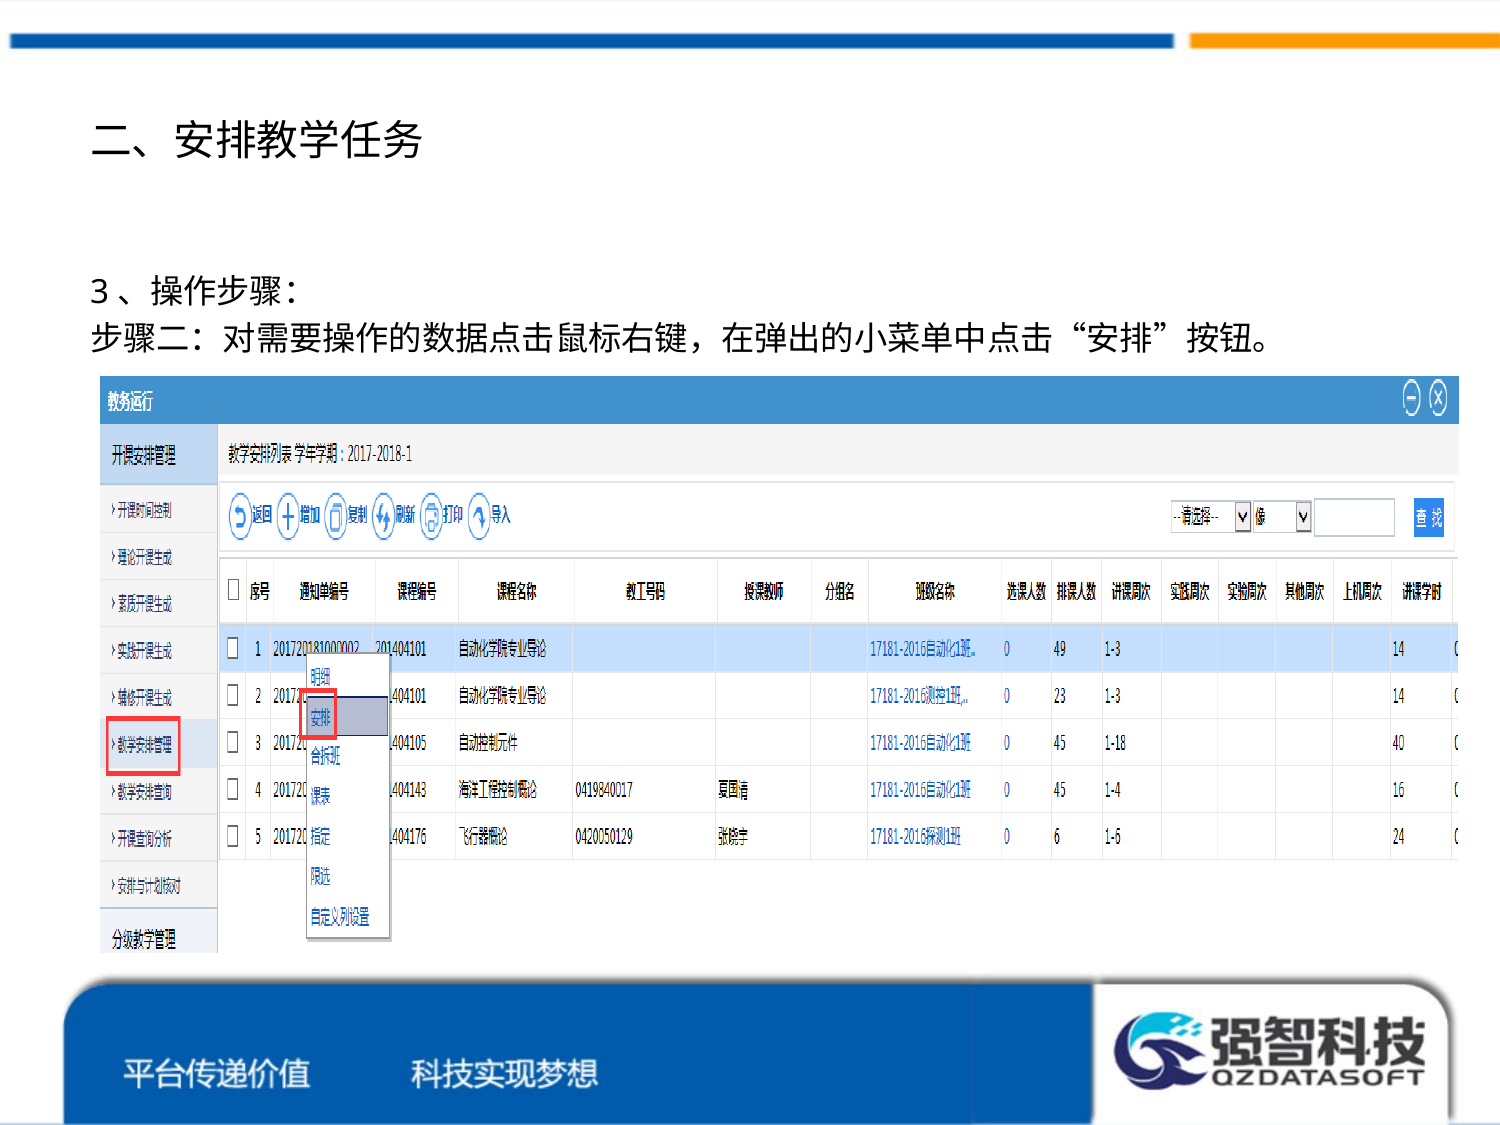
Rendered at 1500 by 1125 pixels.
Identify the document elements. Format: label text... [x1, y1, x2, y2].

list 3、操作步骤： 步骤二：对需要操作的数据点击鼠标右键，在弹出的小菜单中点击“安排”按钮。 [74, 262, 1426, 1006]
picture [0, 0, 1500, 1125]
title 二、安排教学任务 [74, 44, 1426, 233]
